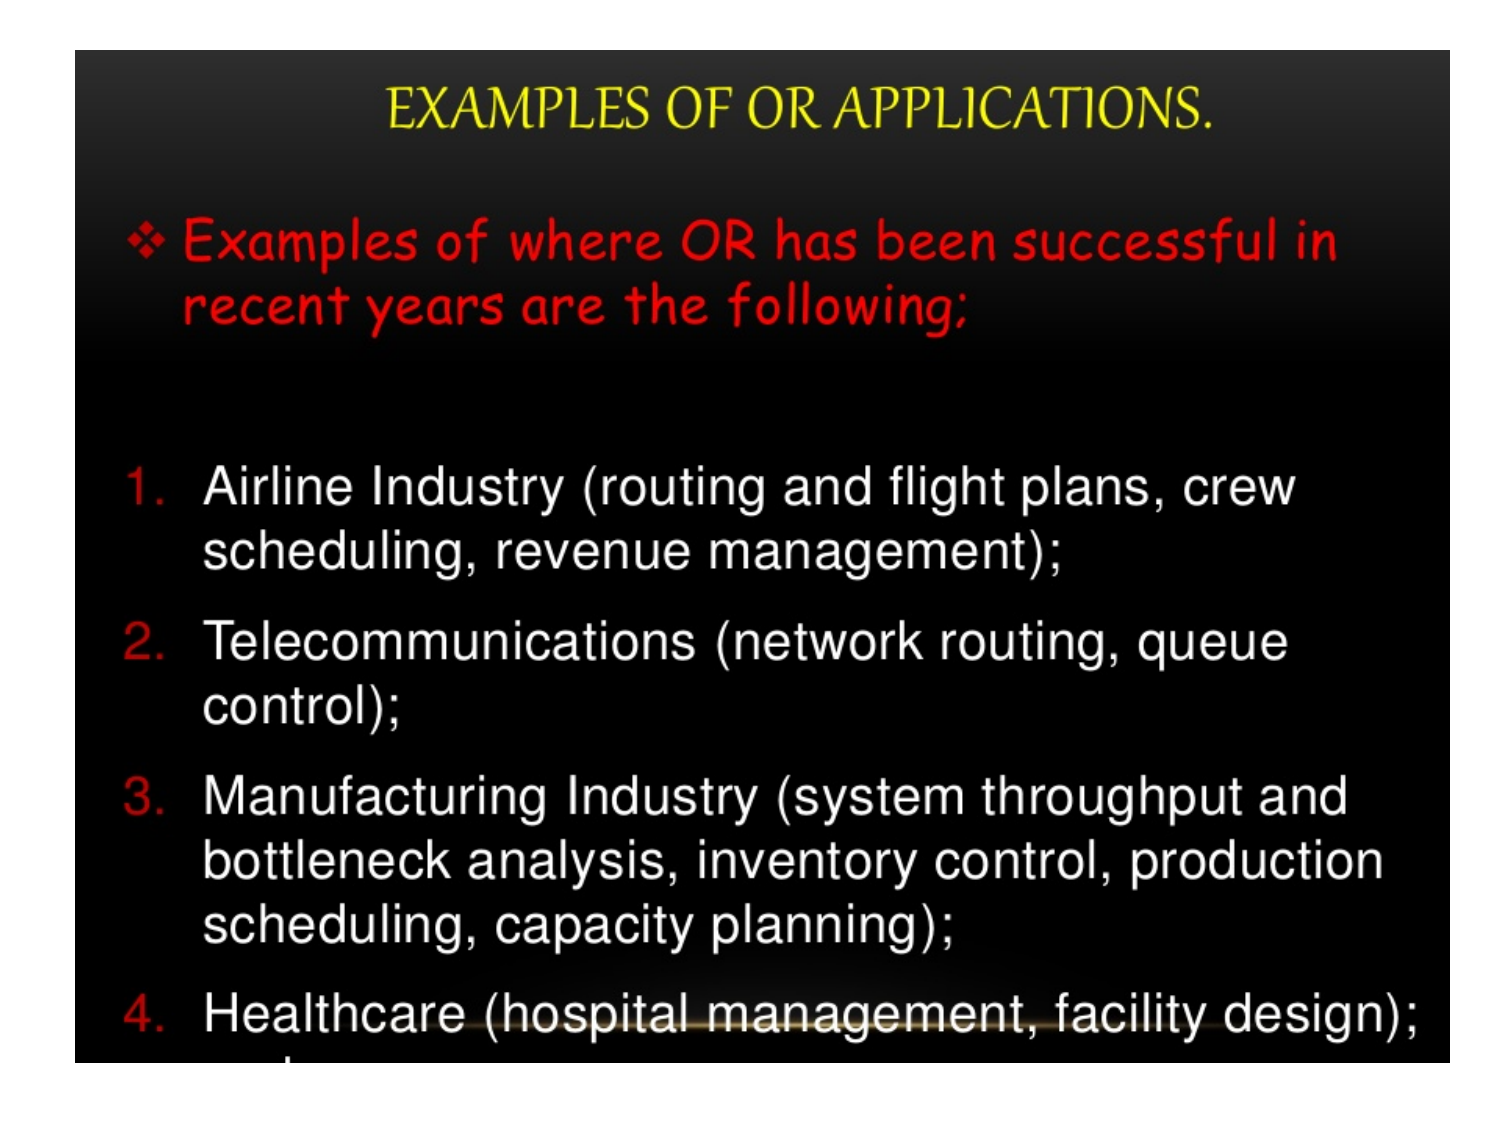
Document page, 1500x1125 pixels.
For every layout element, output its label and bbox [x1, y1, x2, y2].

picture [74, 49, 1451, 1063]
